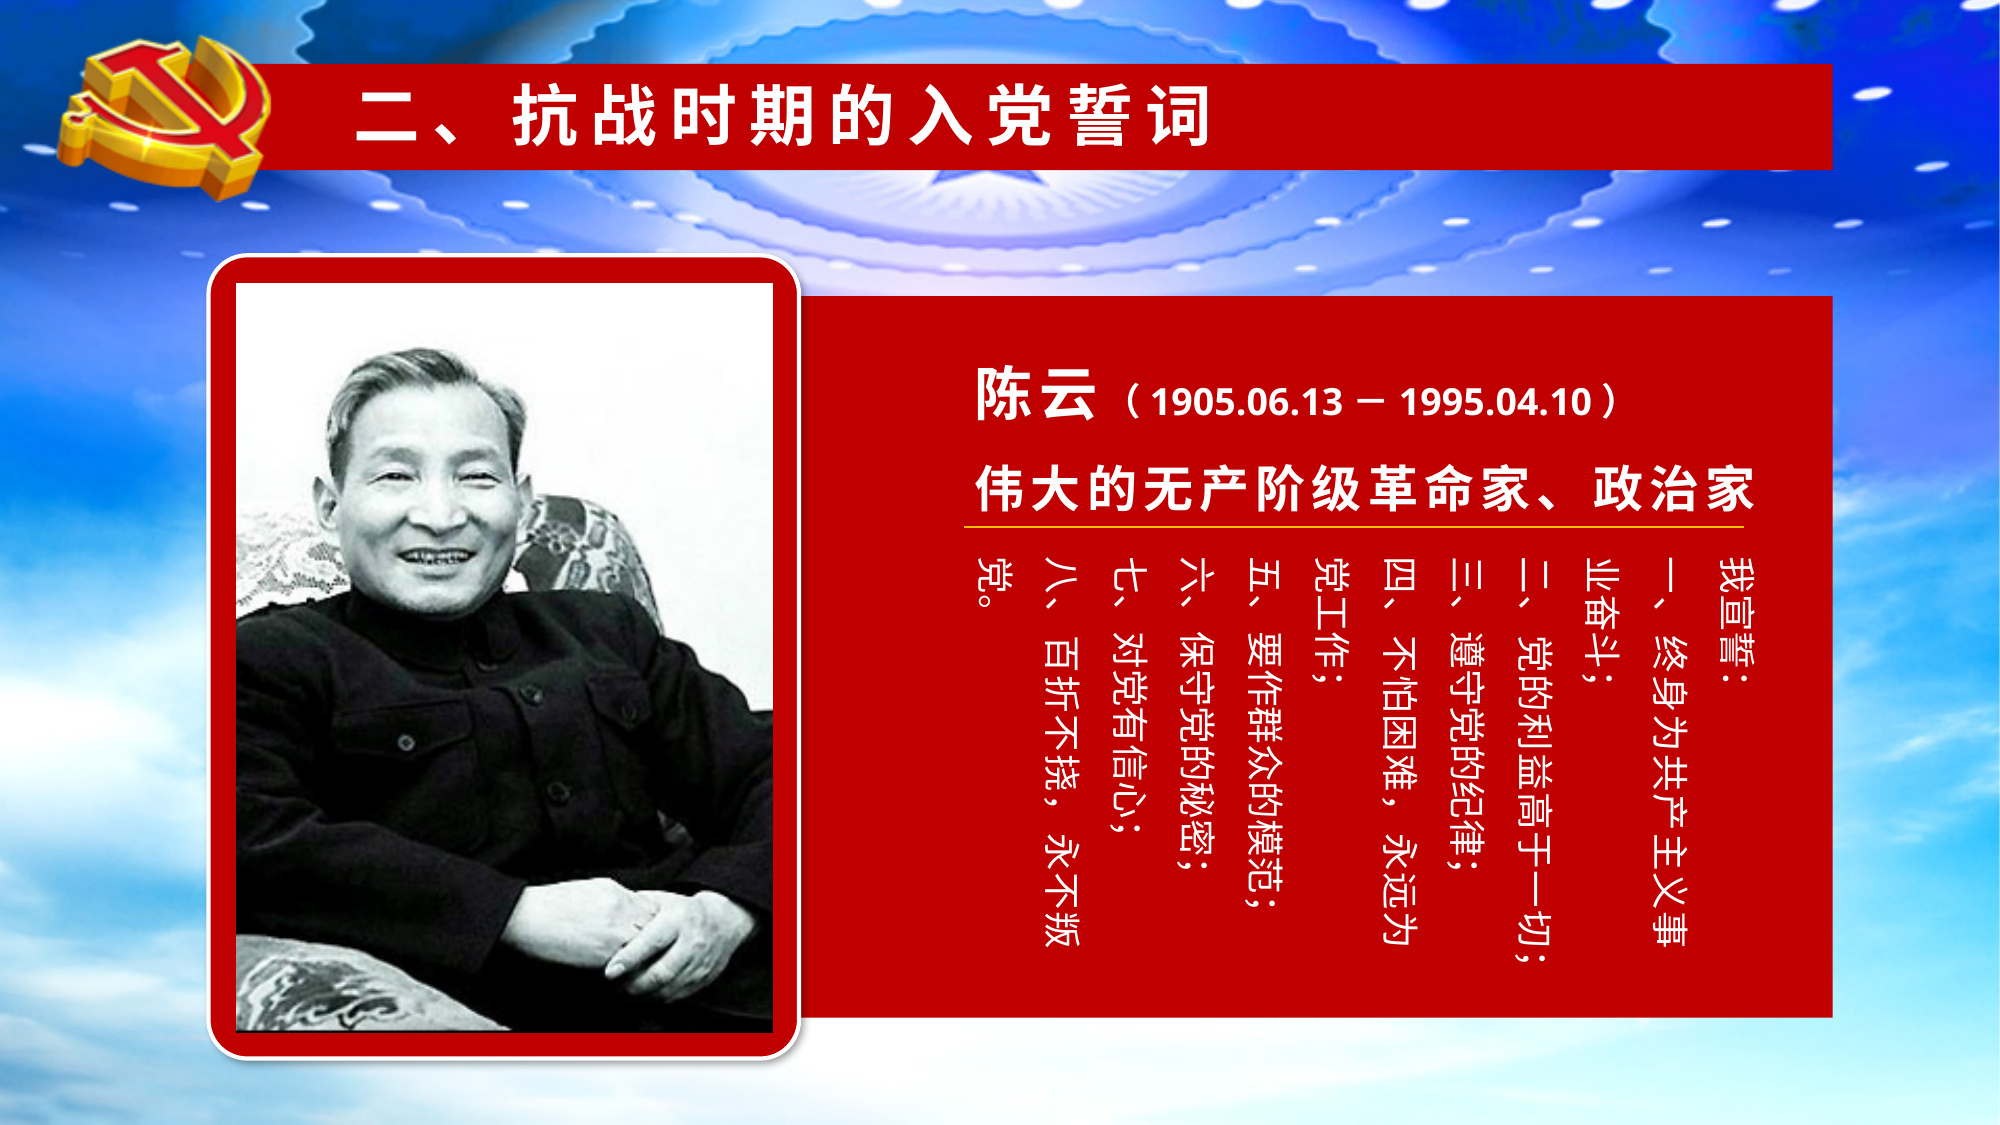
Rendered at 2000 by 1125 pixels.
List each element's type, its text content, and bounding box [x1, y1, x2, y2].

text_box 陈云（1905.06.13－1995.04.10） 伟大的无产阶级革命家、政治家 [959, 314, 1771, 525]
text_box [809, 294, 1835, 1020]
text_box 二、抗战时期的入党誓词 [338, 66, 1366, 161]
text_box [297, 62, 1835, 172]
picture [0, 0, 2000, 1125]
text_box 我宣誓： 一、终身为共产主义事业奋斗； 二、党的利益高于一切； 三、遵守党的纪律； 四、不怕困难，永远为党工作； 五、要作群众的模范； 六、保守党的秘密； 七、对党有信心； 八、百折不挠，永不叛党。 [943, 541, 1792, 965]
text_box [206, 253, 802, 1061]
